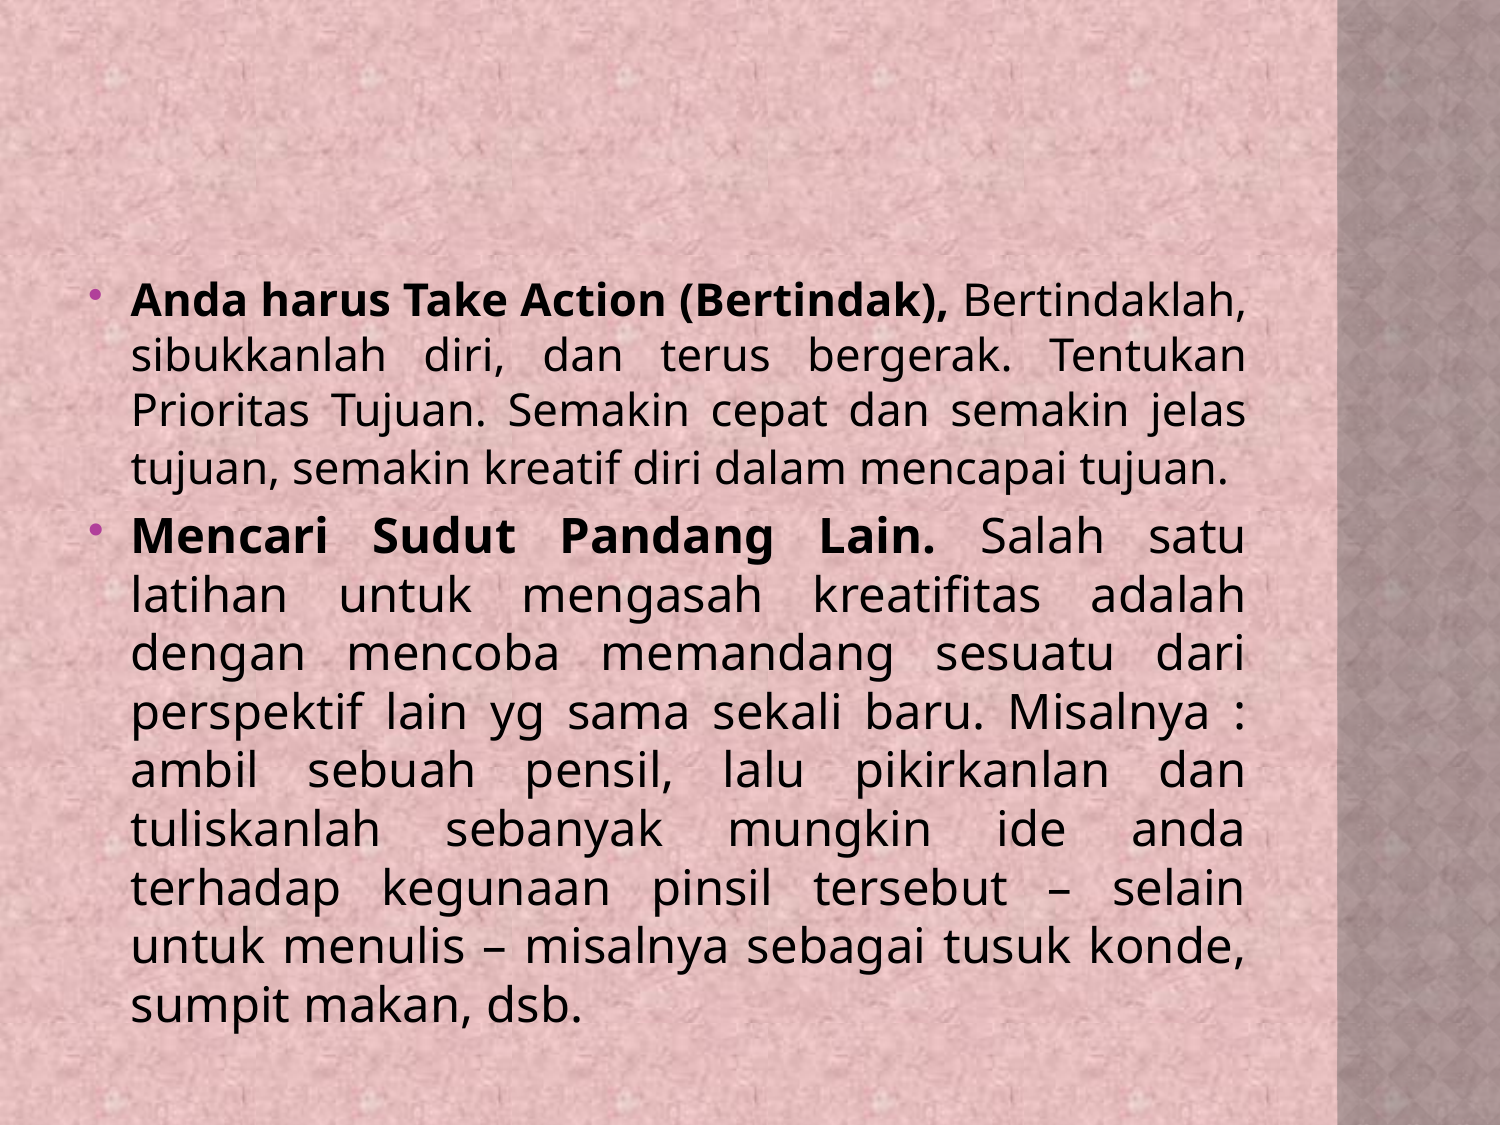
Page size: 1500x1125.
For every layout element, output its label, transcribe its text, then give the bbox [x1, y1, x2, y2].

picture [0, 0, 1500, 1125]
list Anda harus Take Action (Bertindak), Bertindaklah, sibukkanlah diri, dan terus bergerak. Tentukan Prioritas Tujuan. Semakin cepat dan semakin jelas tujuan, semakin kreatif diri dalam mencapai tujuan. Mencari Sudut Pandang Lain. Salah satu latihan untuk mengasah kreatifitas adalah dengan mencoba memandang sesuatu dari perspektif lain yg sama sekali baru. Misalnya : ambil sebuah pensil, lalu pikirkanlan dan tuliskanlah sebanyak mungkin ide anda terhadap kegunaan pinsil tersebut – selain untuk menulis – misalnya sebagai tusuk konde, sumpit makan, dsb. [75, 264, 1263, 1059]
